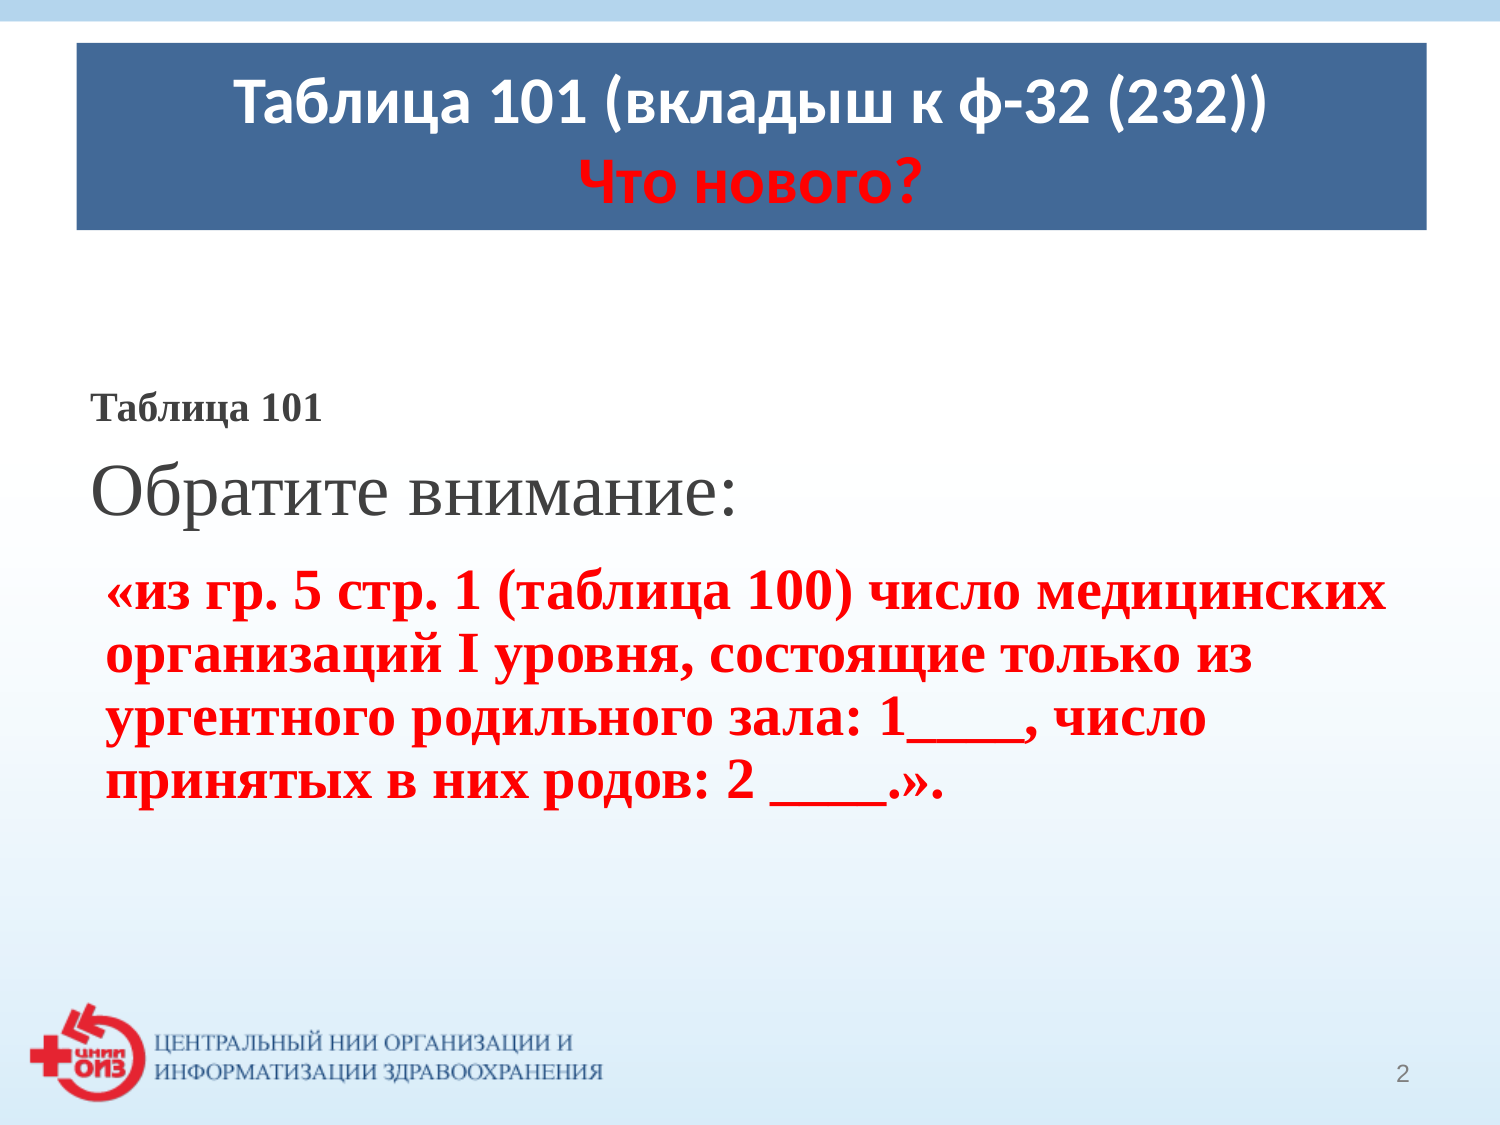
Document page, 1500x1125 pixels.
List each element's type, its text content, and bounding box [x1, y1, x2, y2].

list Таблица 101 Обратите внимание: «из гр. 5 стр. 1 (таблица 100) число медицинских организаций I уровня, состоящие только из ургентного родильного зала: 1____, число принятых в них родов: 2 ____.». [75, 262, 1425, 1005]
slide_number 2 [1074, 1042, 1425, 1103]
title Таблица 101 (вкладыш к ф-32 (232)) Что нового? [76, 42, 1427, 231]
picture [0, 0, 1500, 1125]
